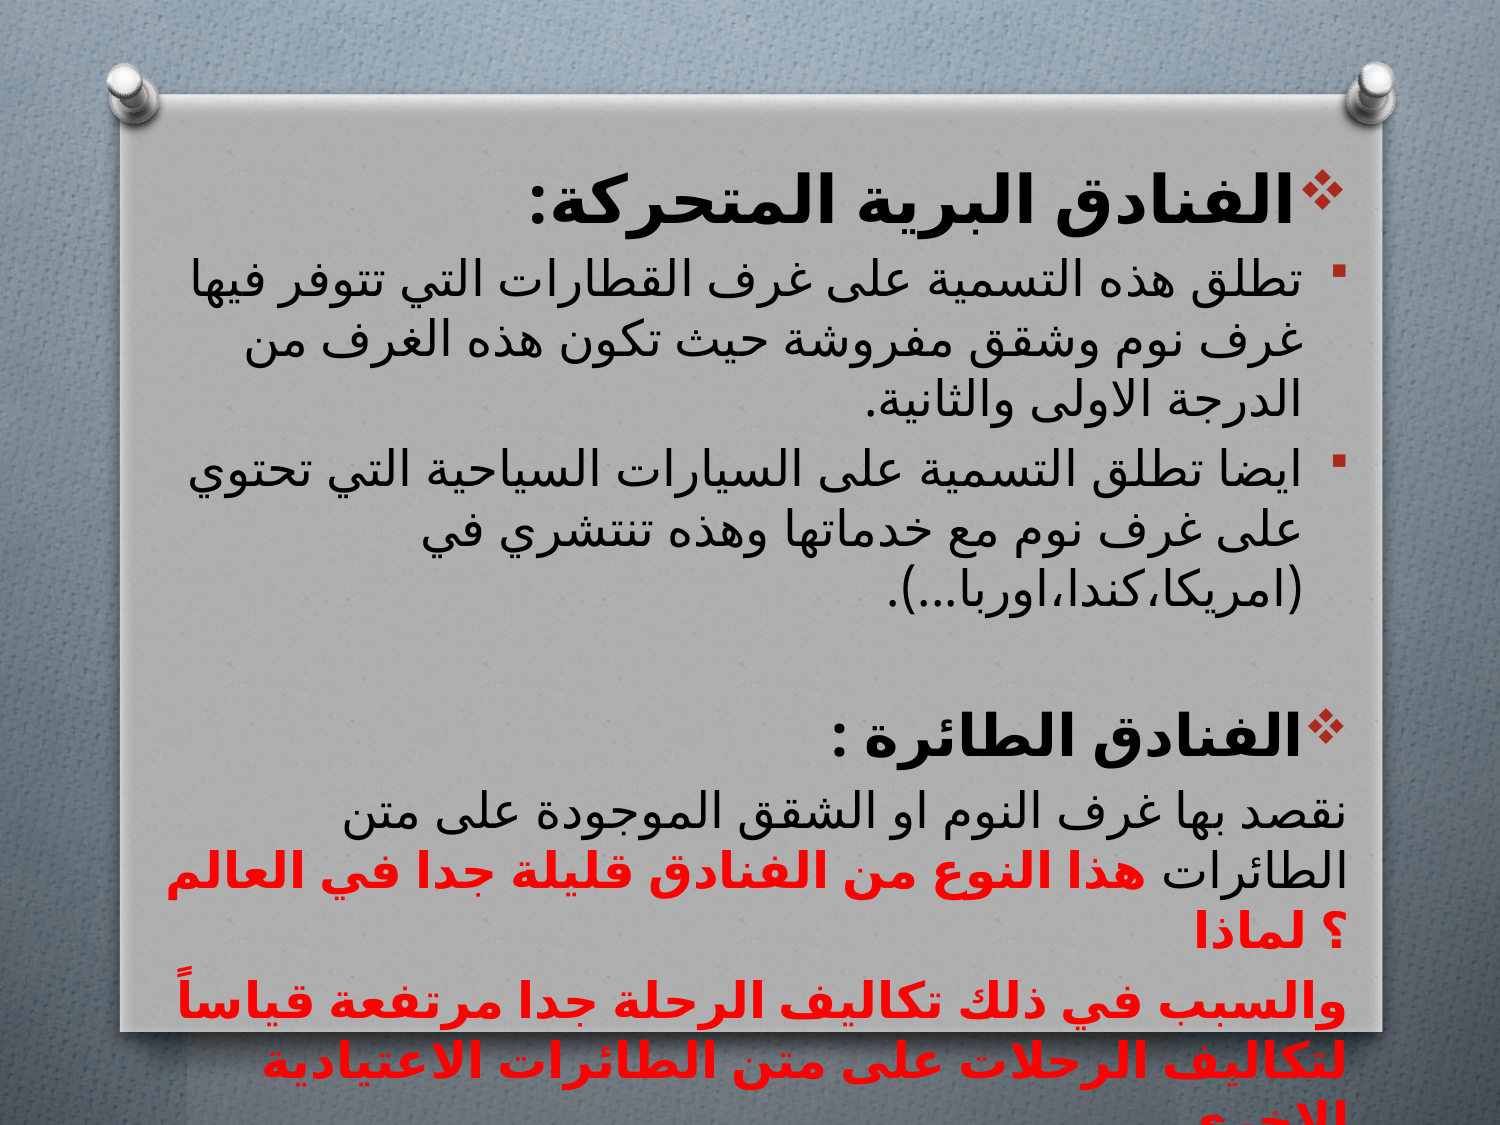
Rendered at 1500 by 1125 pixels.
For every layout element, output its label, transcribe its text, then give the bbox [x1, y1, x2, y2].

picture [1317, 35, 1439, 151]
picture [75, 29, 198, 149]
list الفنادق البرية المتحركة: تطلق هذه التسمية على غرف القطارات التي تتوفر فيها غرف نوم وشقق مفروشة حيث تكون هذه الغرف من الدرجة الاولى والثانية. ايضا تطلق التسمية على السيارات السياحية التي تحتوي على غرف نوم مع خدماتها وهذه تنتشري في (امريكا،كندا،اوربا...). الفنادق الطائرة : نقصد بها غرف النوم او الشقق الموجودة على متن الطائرات هذا النوع من الفنادق قليلة جدا في العالم ؟ لماذا والسبب في ذلك تكاليف الرحلة جدا مرتفعة قياساً لتكاليف الرحلات على متن الطائرات الاعتيادية الاخرى. [147, 149, 1365, 1012]
